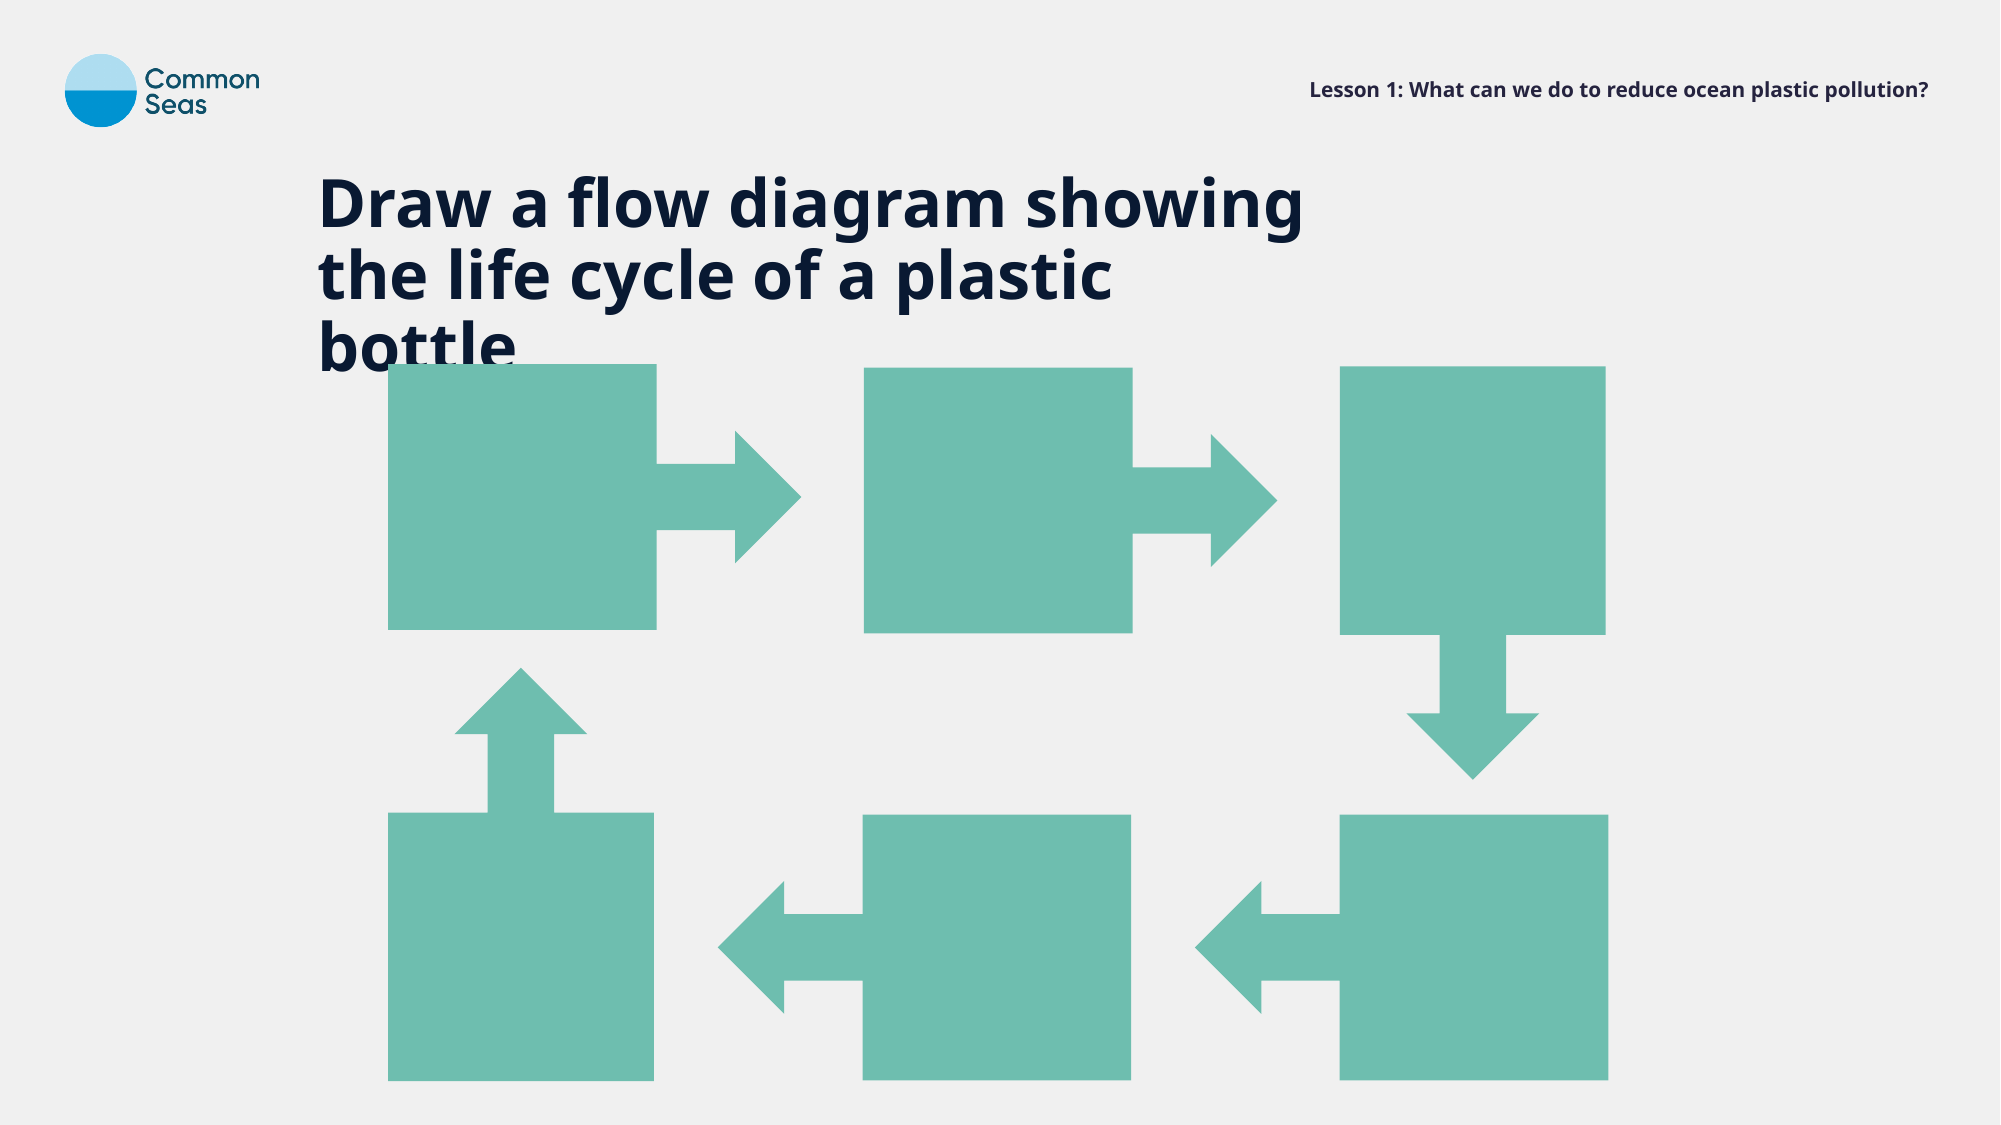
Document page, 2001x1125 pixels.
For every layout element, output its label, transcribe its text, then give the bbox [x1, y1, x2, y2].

list Draw a flow diagram showing the life cycle of a plastic bottle [309, 162, 1332, 345]
text_box [388, 667, 654, 1082]
text_box [1194, 814, 1609, 1081]
text_box [1339, 366, 1606, 780]
picture [58, 51, 267, 130]
text_box [717, 814, 1132, 1081]
text_box [863, 367, 1278, 634]
title Lesson 1: What can we do to reduce ocean plastic pollution? [1226, 67, 1943, 114]
text_box [388, 364, 802, 630]
